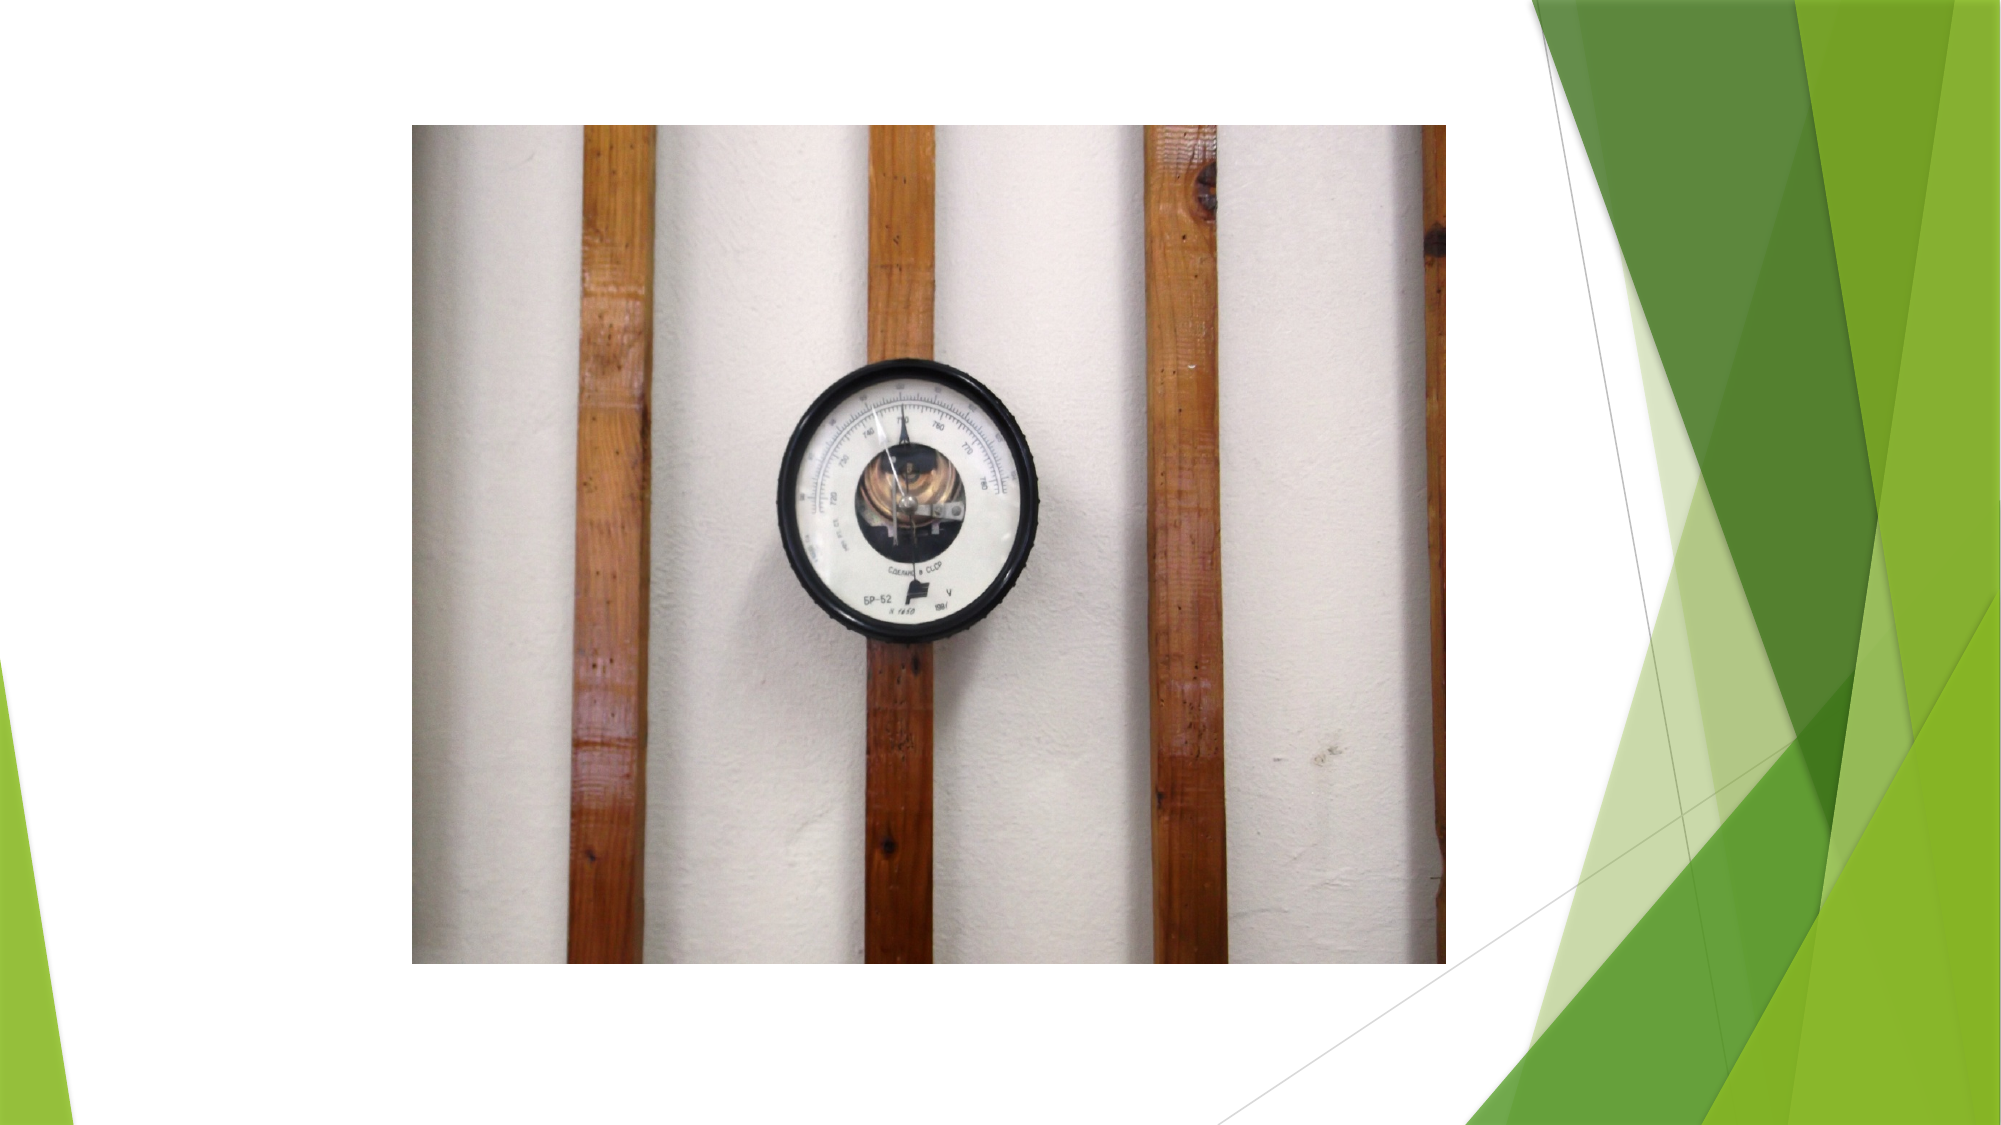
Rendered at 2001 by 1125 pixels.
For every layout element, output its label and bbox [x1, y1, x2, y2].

picture [411, 125, 1447, 965]
